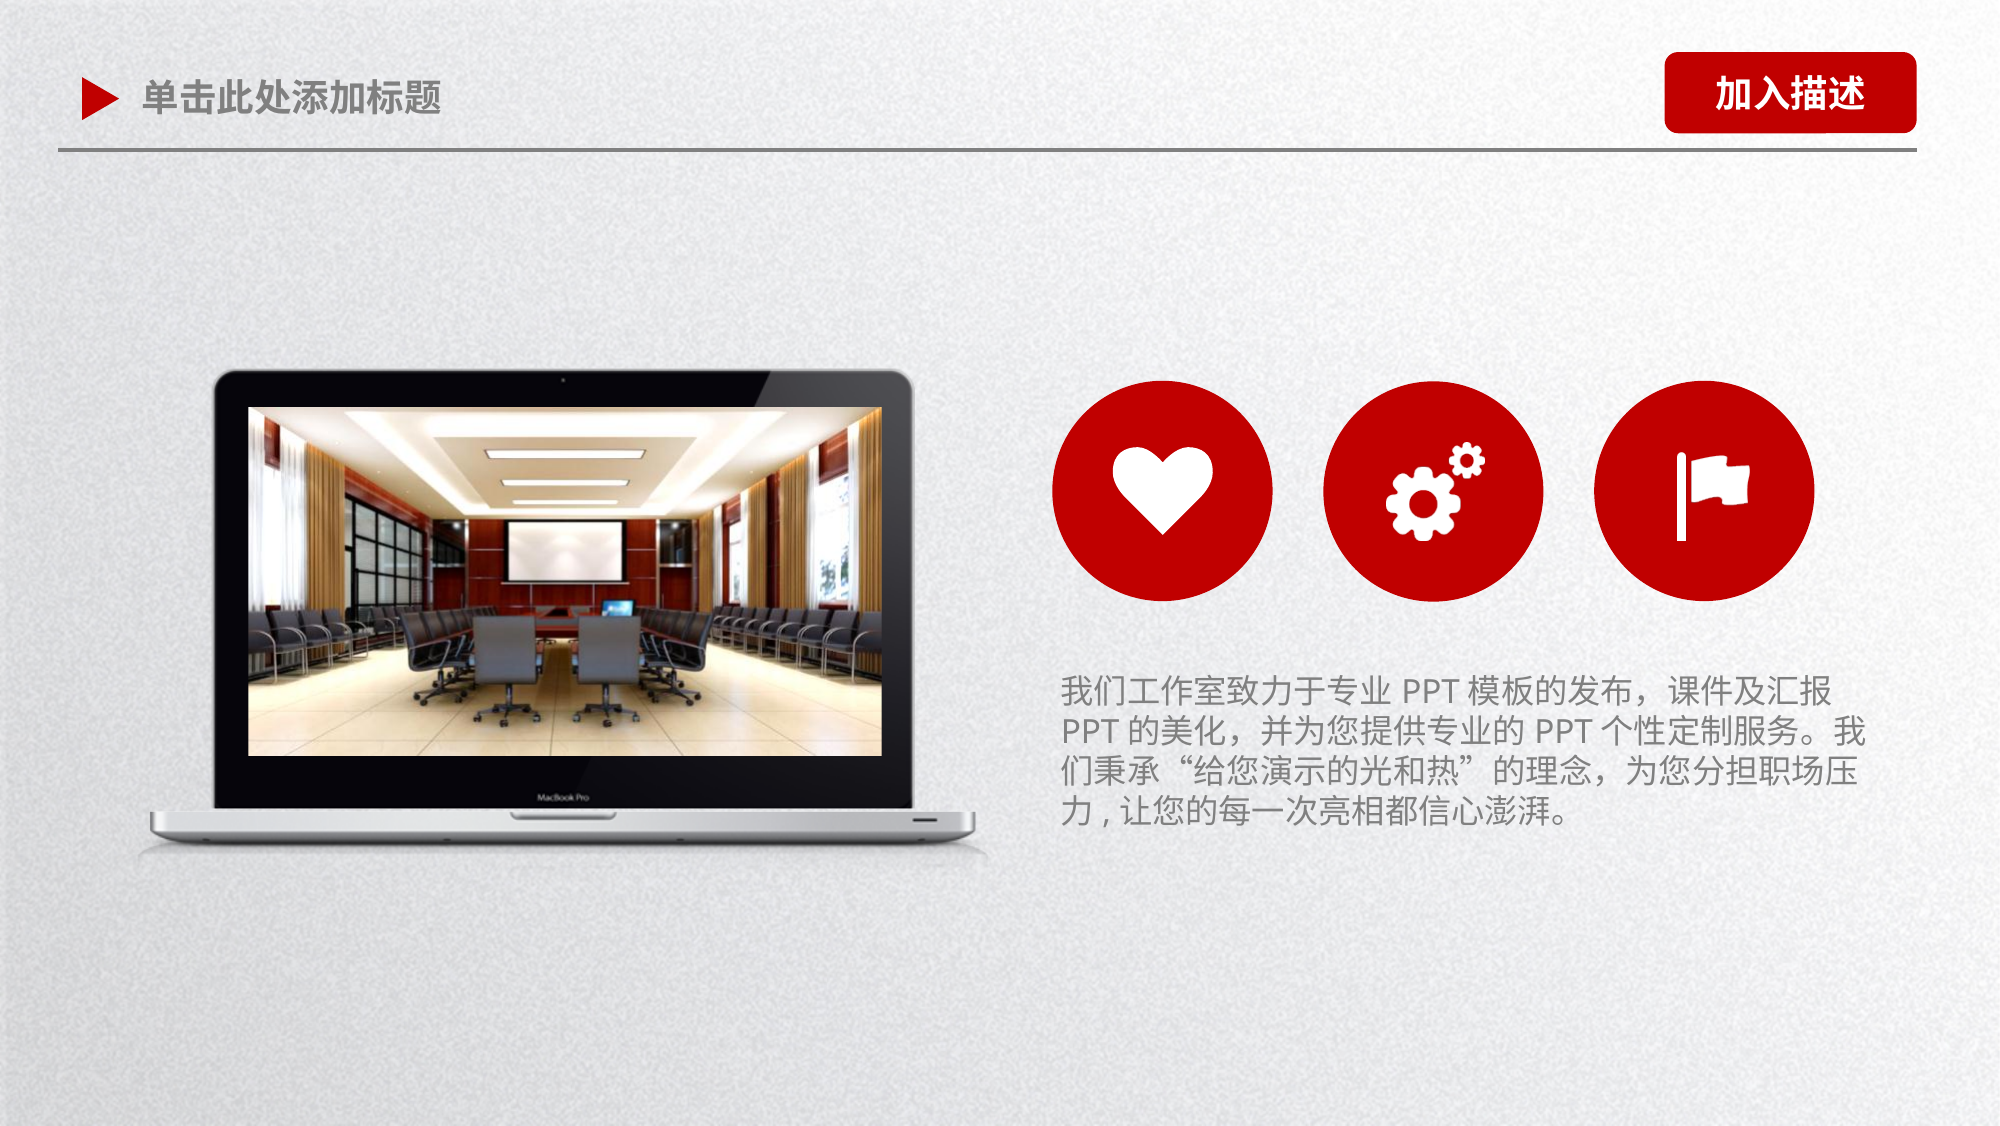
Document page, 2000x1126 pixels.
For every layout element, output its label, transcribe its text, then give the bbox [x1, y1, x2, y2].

picture [0, 0, 2000, 1126]
text_box 我们工作室致力于专业PPT模板的发布，课件及汇报PPT的美化，并为您提供专业的PPT个性定制服务。我们秉承“给您演示的光和热”的理念，为您分担职场压力,让您的每一次亮相都信心澎湃。 [1046, 662, 1894, 838]
text_box [1323, 381, 1544, 602]
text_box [114, 338, 1012, 878]
text_box [1112, 447, 1213, 535]
text_box [1594, 380, 1815, 602]
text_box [58, 51, 1917, 150]
text_box [1052, 380, 1273, 602]
